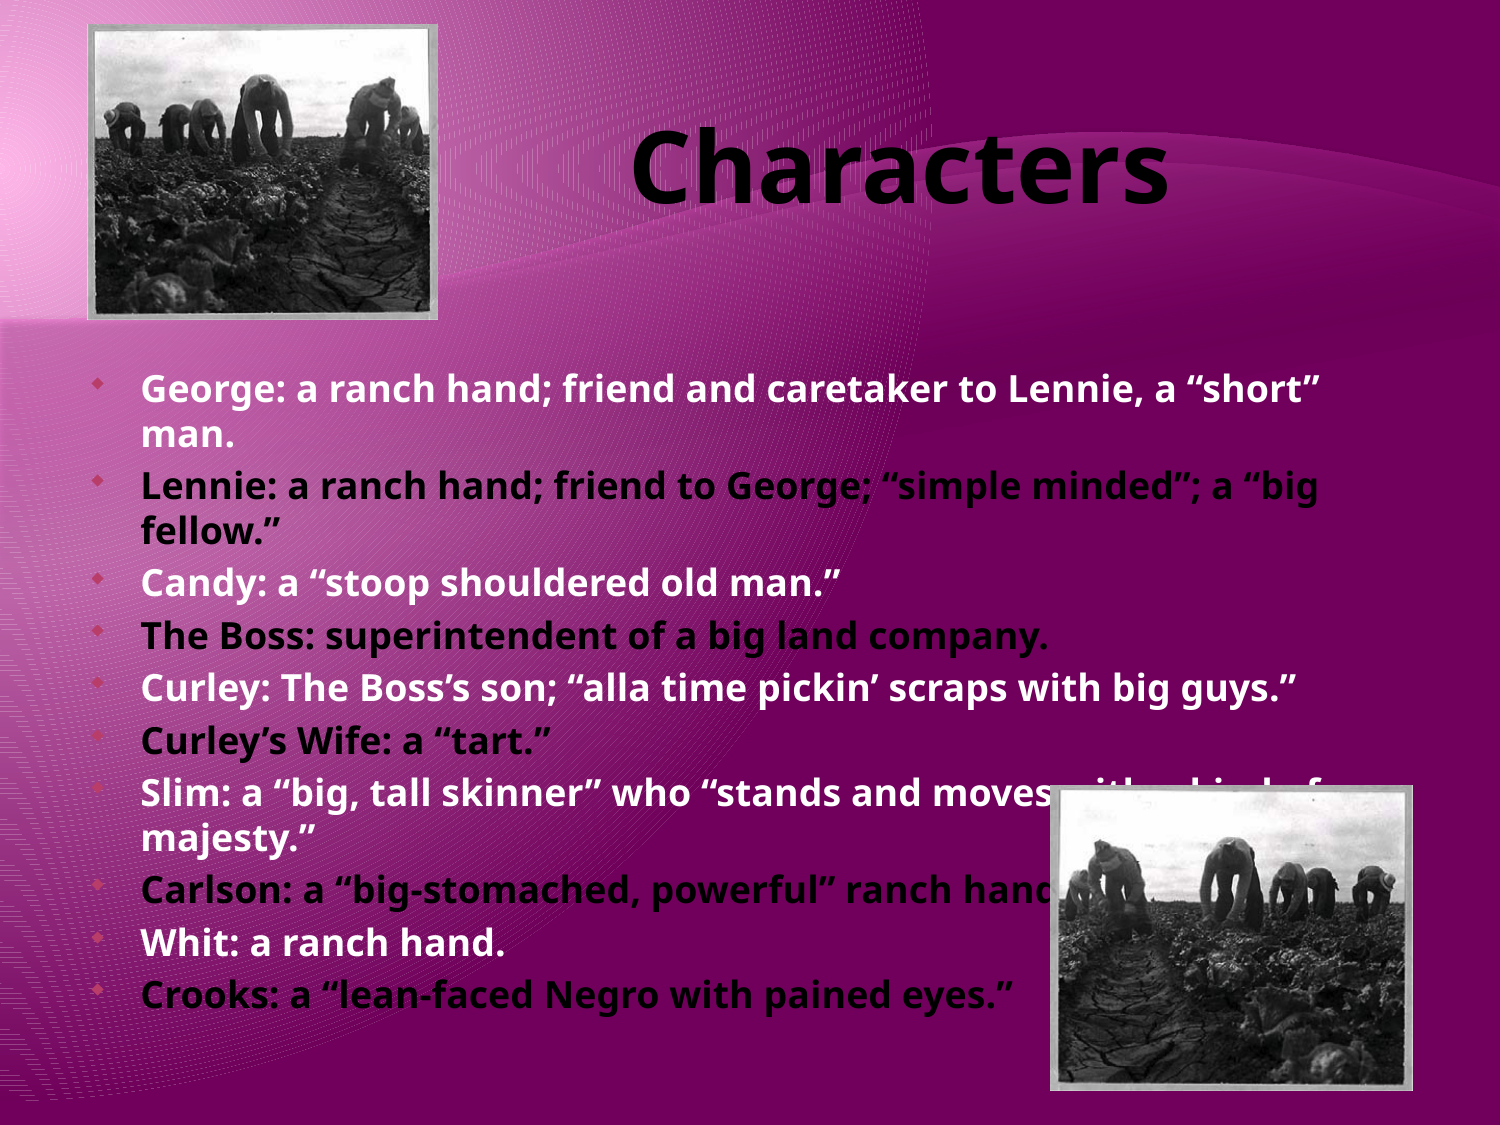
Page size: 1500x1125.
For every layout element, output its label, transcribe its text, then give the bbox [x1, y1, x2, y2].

picture [1049, 785, 1413, 1092]
title Characters [500, 87, 1300, 225]
picture [87, 24, 438, 321]
list George: a ranch hand; friend and caretaker to Lennie, a “short” man. Lennie: a ranch hand; friend to George; “simple minded”; a “big fellow.” Candy: a “stoop shouldered old man.” The Boss: superintendent of a big land company. Curley: The Boss’s son; “alla time pickin’ scraps with big guys.” Curley’s Wife: a “tart.” Slim: a “big, tall skinner” who “stands and moves with a kind of majesty.” Carlson: a “big-stomached, powerful” ranch hand. Whit: a ranch hand. Crooks: a “lean-faced Negro with pained eyes.” [75, 357, 1425, 1033]
